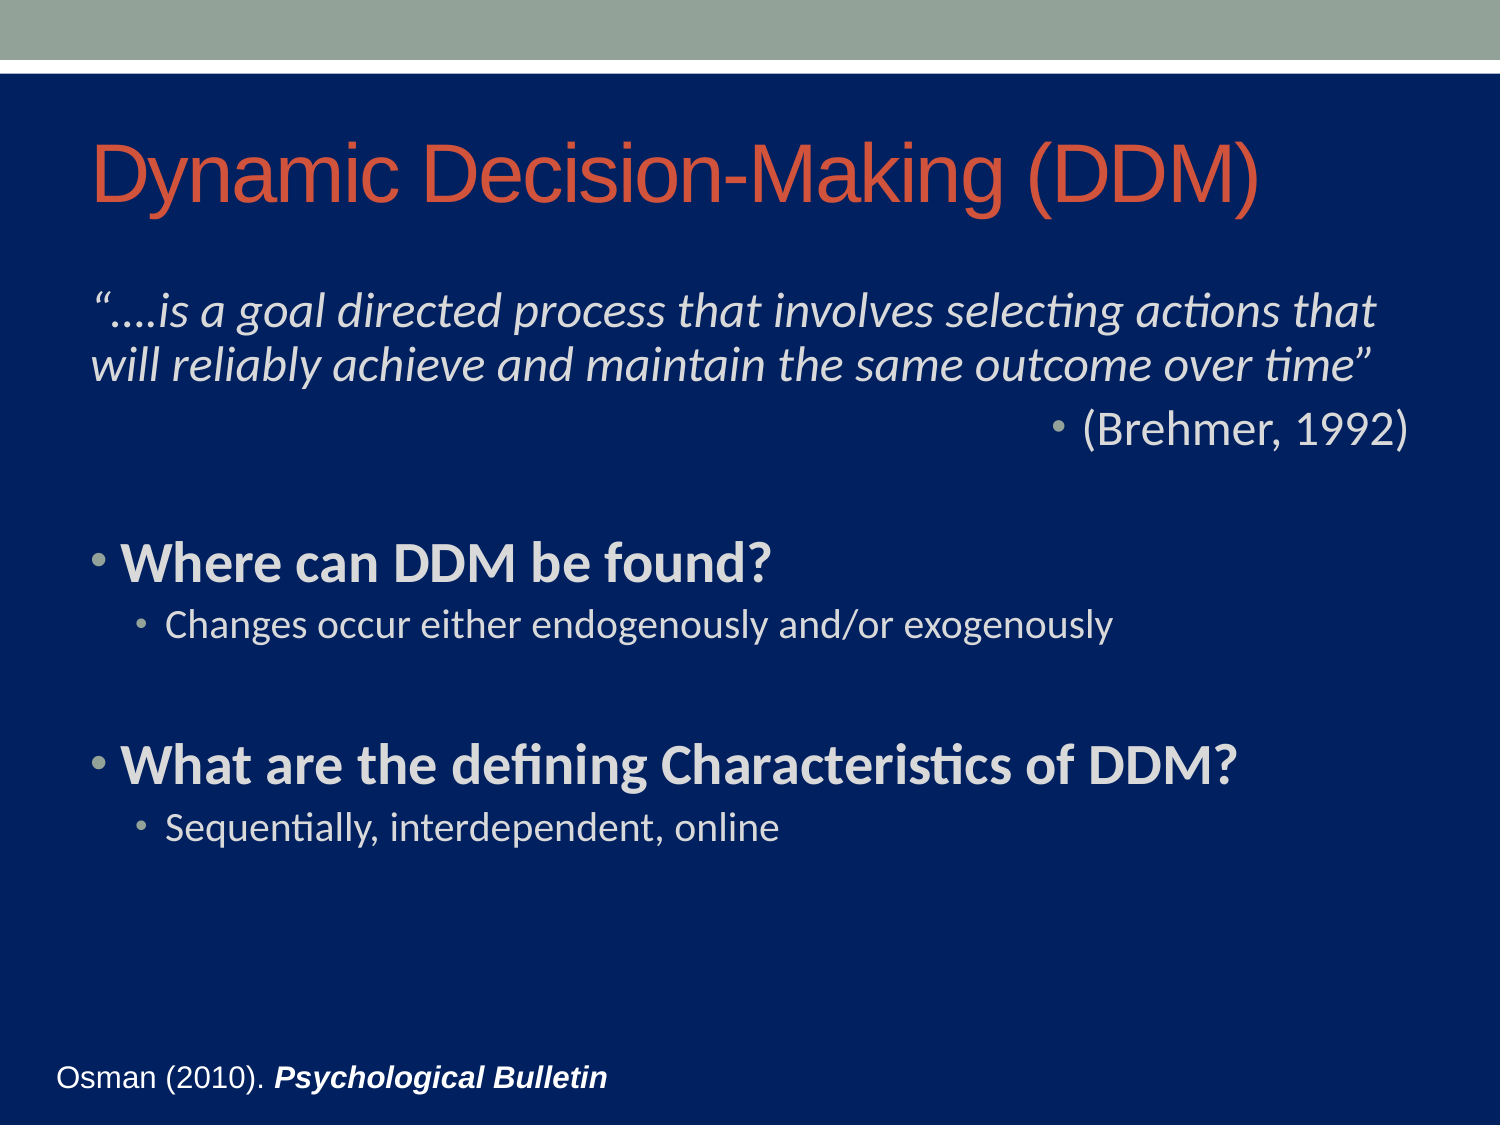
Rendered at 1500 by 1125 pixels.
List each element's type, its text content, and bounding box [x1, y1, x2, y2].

title Dynamic Decision-Making (DDM) [75, 87, 1425, 250]
list “….is a goal directed process that involves selecting actions that will reliably achieve and maintain the same outcome over time” (Brehmer, 1992) Where can DDM be found? Changes occur either endogenously and/or exogenously What are the defining Characteristics of DDM? Sequentially, interdependent, online [75, 276, 1426, 1077]
text_box Osman (2010). Psychological Bulletin [41, 1050, 774, 1103]
